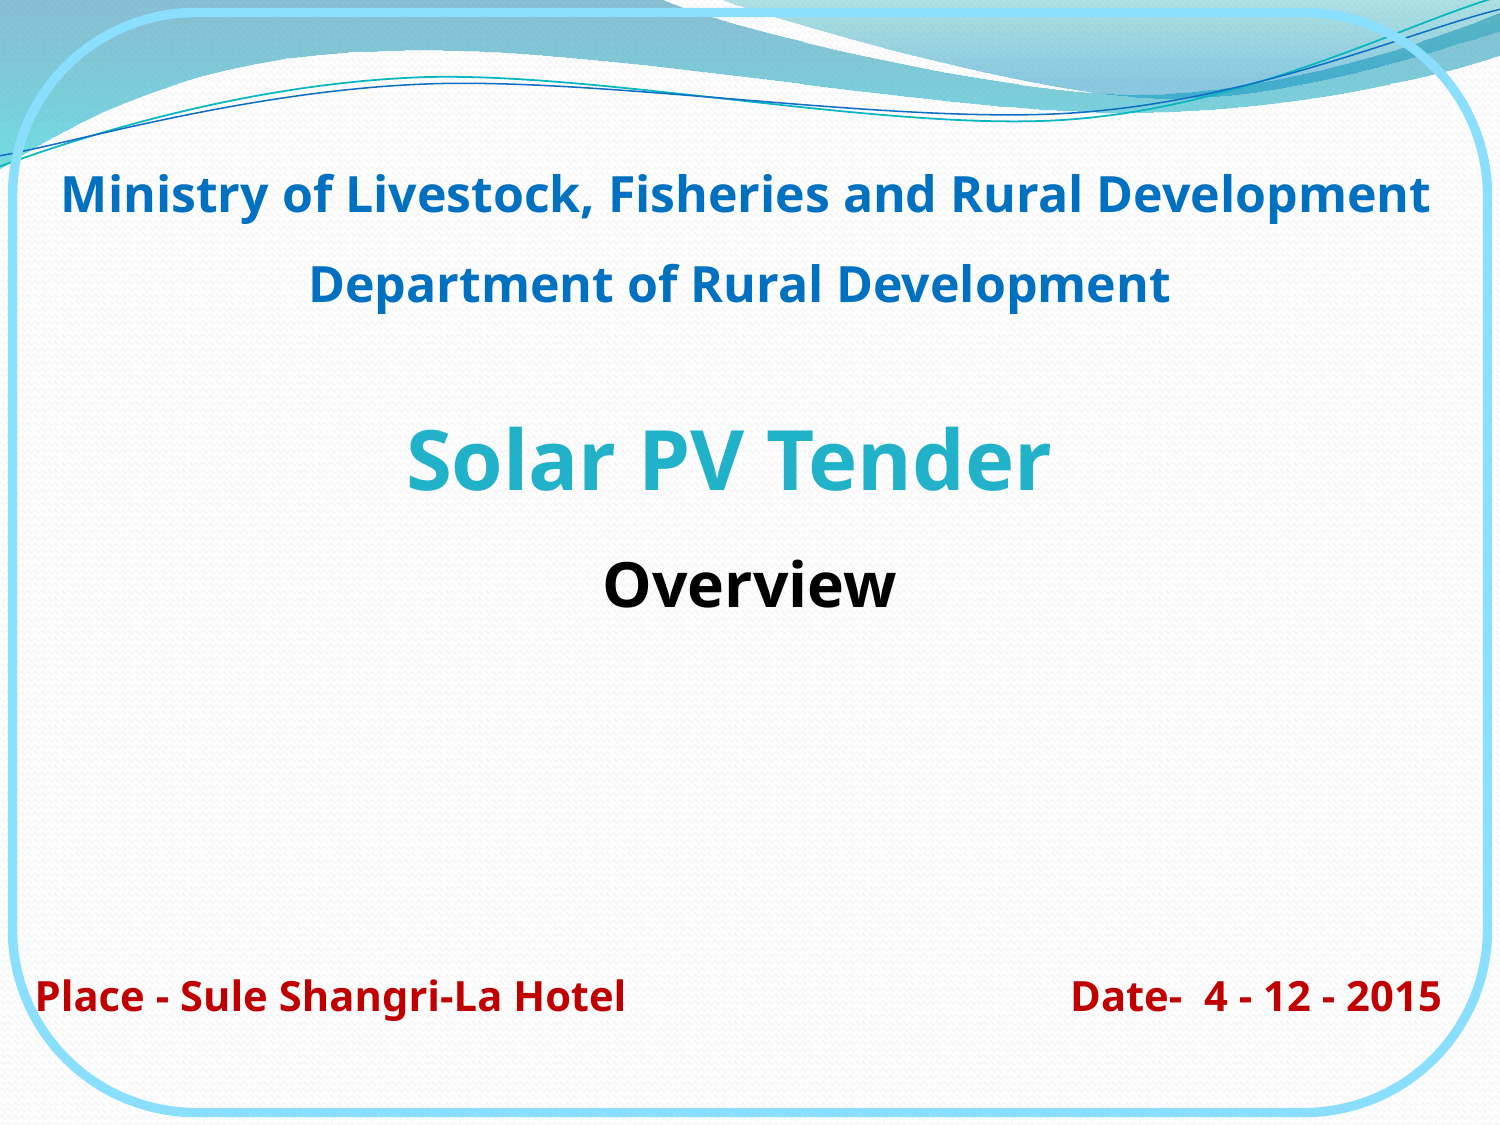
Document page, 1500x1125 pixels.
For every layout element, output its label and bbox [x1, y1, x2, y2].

text_box [0, 12, 1500, 1113]
